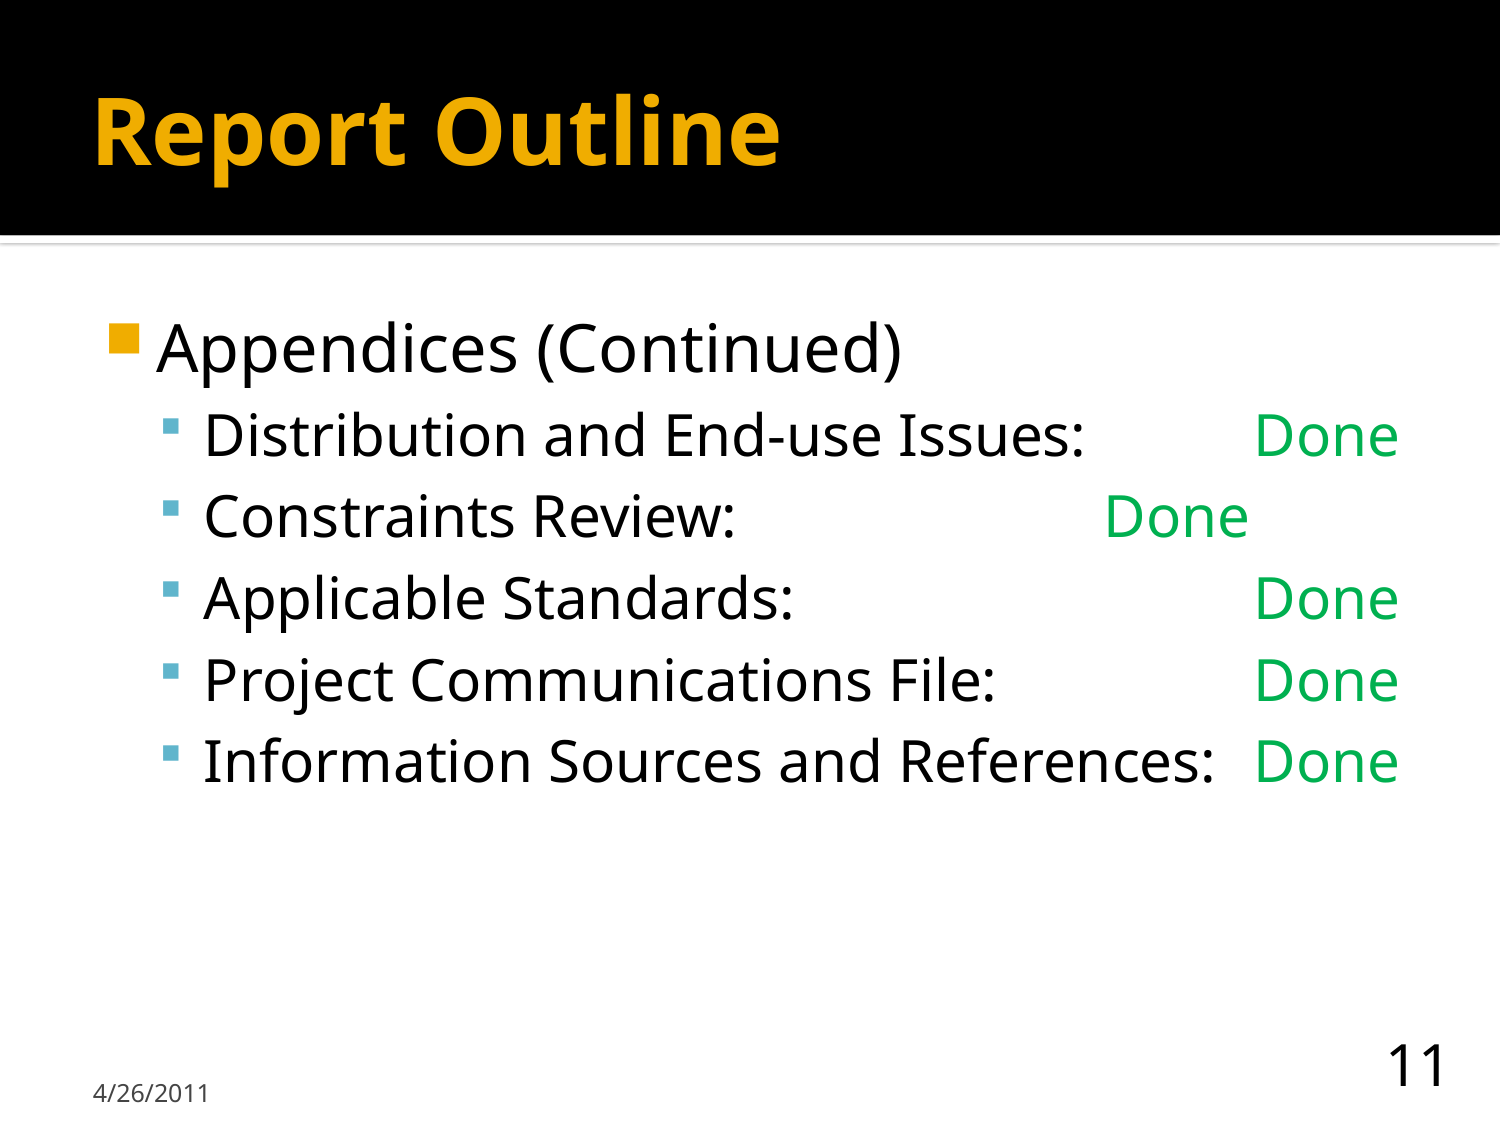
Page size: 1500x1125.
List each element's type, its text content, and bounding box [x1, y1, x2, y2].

slide_number 11 [1345, 1062, 1467, 1108]
list Appendices (Continued) Distribution and End-use Issues: Done Constraints Review: Done Applicable Standards: Done Project Communications File: Done Information Sources and References: Done [75, 291, 1425, 1050]
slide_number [75, 1062, 425, 1108]
title Report Outline [75, 25, 1425, 231]
